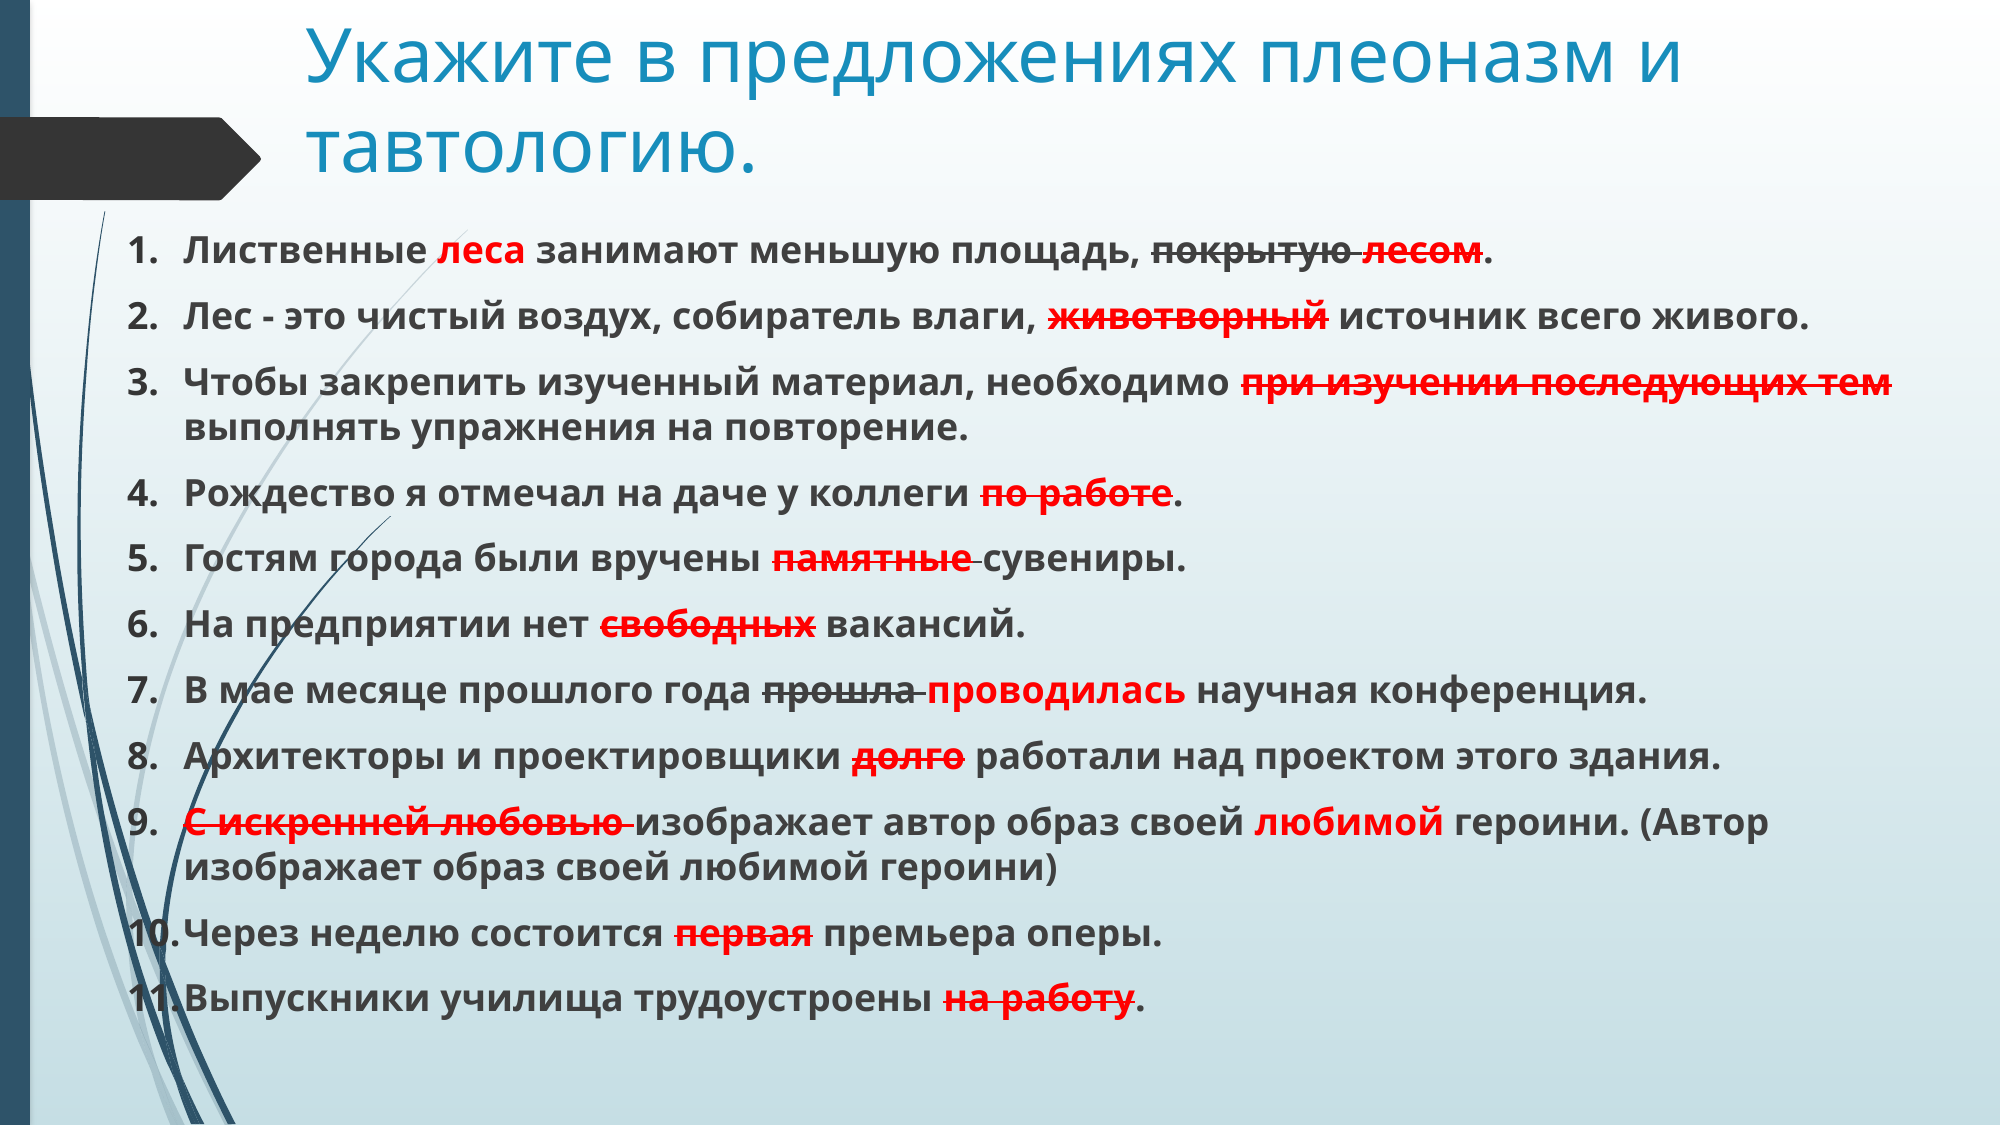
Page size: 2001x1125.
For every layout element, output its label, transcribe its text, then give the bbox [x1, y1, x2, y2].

list Лиственные леса занимают меньшую площадь, покрытую лесом. Лес - это чистый воздух, собиратель влаги, животворный источник всего живого. Чтобы закрепить изученный материал, необходимо при изучении последующих тем выполнять упражнения на повторение. Рождество я отмечал на даче у коллеги по работе. Гостям города были вручены памятные сувениры. На предприятии нет свободных вакансий. В мае месяце прошлого года прошла проводилась научная конференция. Архитекторы и проектировщики долго работали над проектом этого здания. С искренней любовью изображает автор образ своей любимой героини. (Автор изображает образ своей любимой героини) Через неделю состоится первая премьера оперы. Выпускники училища трудоустроены на работу. [112, 218, 1981, 1109]
title Укажите в предложениях плеоназм и тавтологию. [289, 0, 2000, 211]
